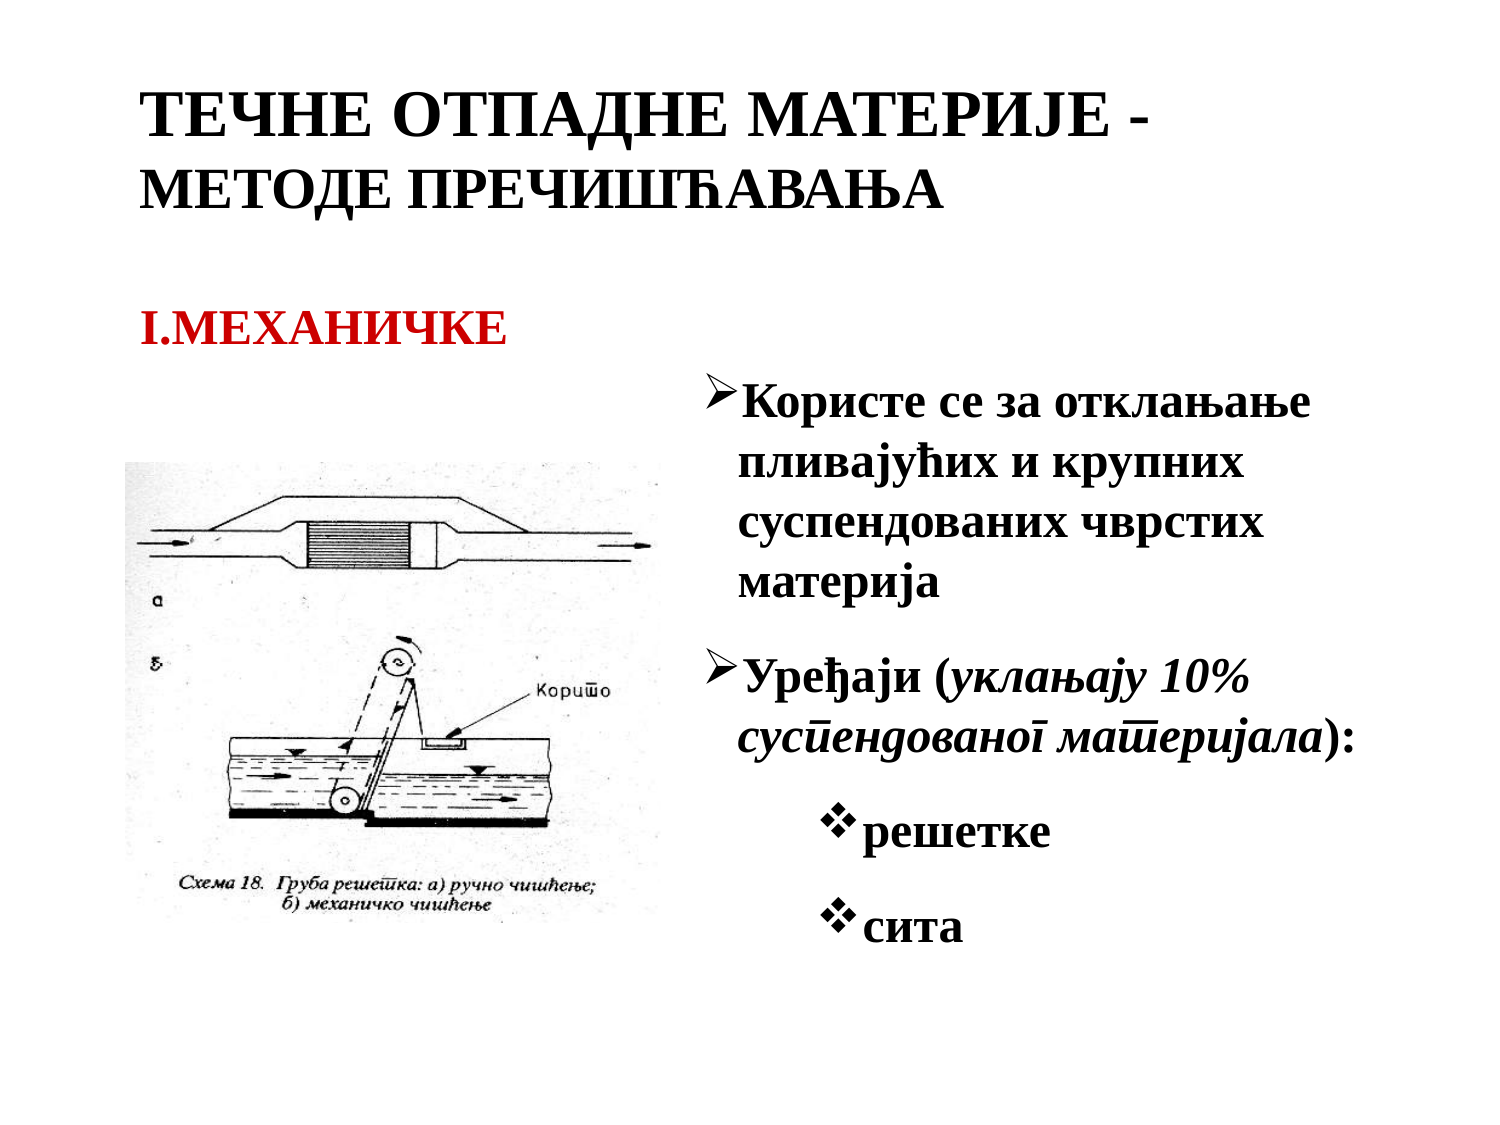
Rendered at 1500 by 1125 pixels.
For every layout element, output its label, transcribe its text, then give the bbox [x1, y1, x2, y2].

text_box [124, 462, 663, 926]
text_box Користе се за отклањање пливајућих и крупних суспендованих чврстих материја Уређаји (уклањају 10% суспендованог материјала): решетке сита [687, 324, 1438, 960]
text_box ТЕЧНЕ ОТПАДНЕ МАТЕРИЈЕ - МЕТОДЕ ПРЕЧИШЋАВАЊА [125, 62, 1438, 228]
text_box I.МЕХАНИЧКЕ [124, 287, 1413, 363]
